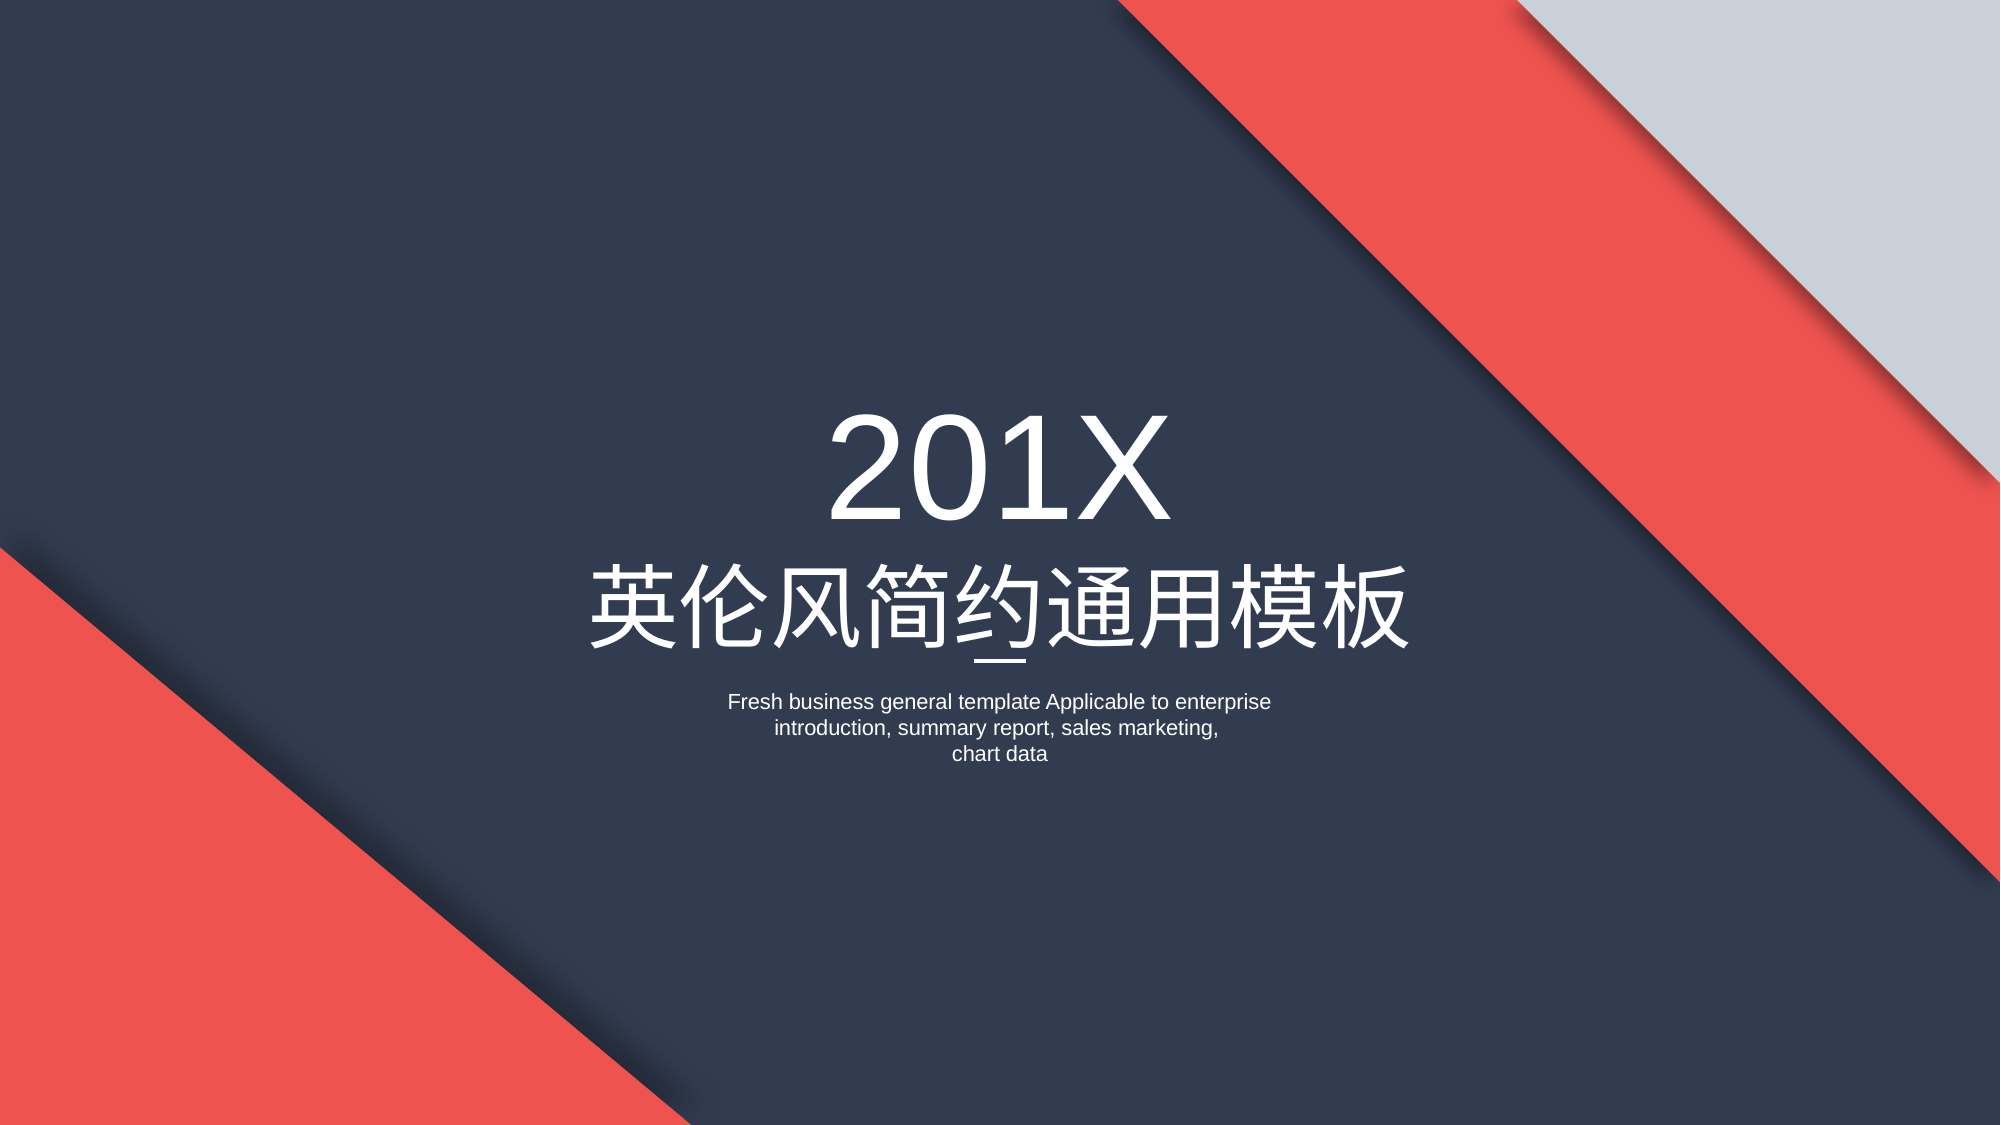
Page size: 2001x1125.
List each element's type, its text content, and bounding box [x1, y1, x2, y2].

text_box [1515, 0, 2000, 485]
text_box Fresh business general template Applicable to enterprise introduction, summary report, sales marketing, chart data [660, 679, 1339, 774]
text_box [1116, 0, 2000, 884]
text_box [0, 546, 693, 1125]
text_box 201X 英伦风简约通用模板 [541, 362, 1459, 668]
